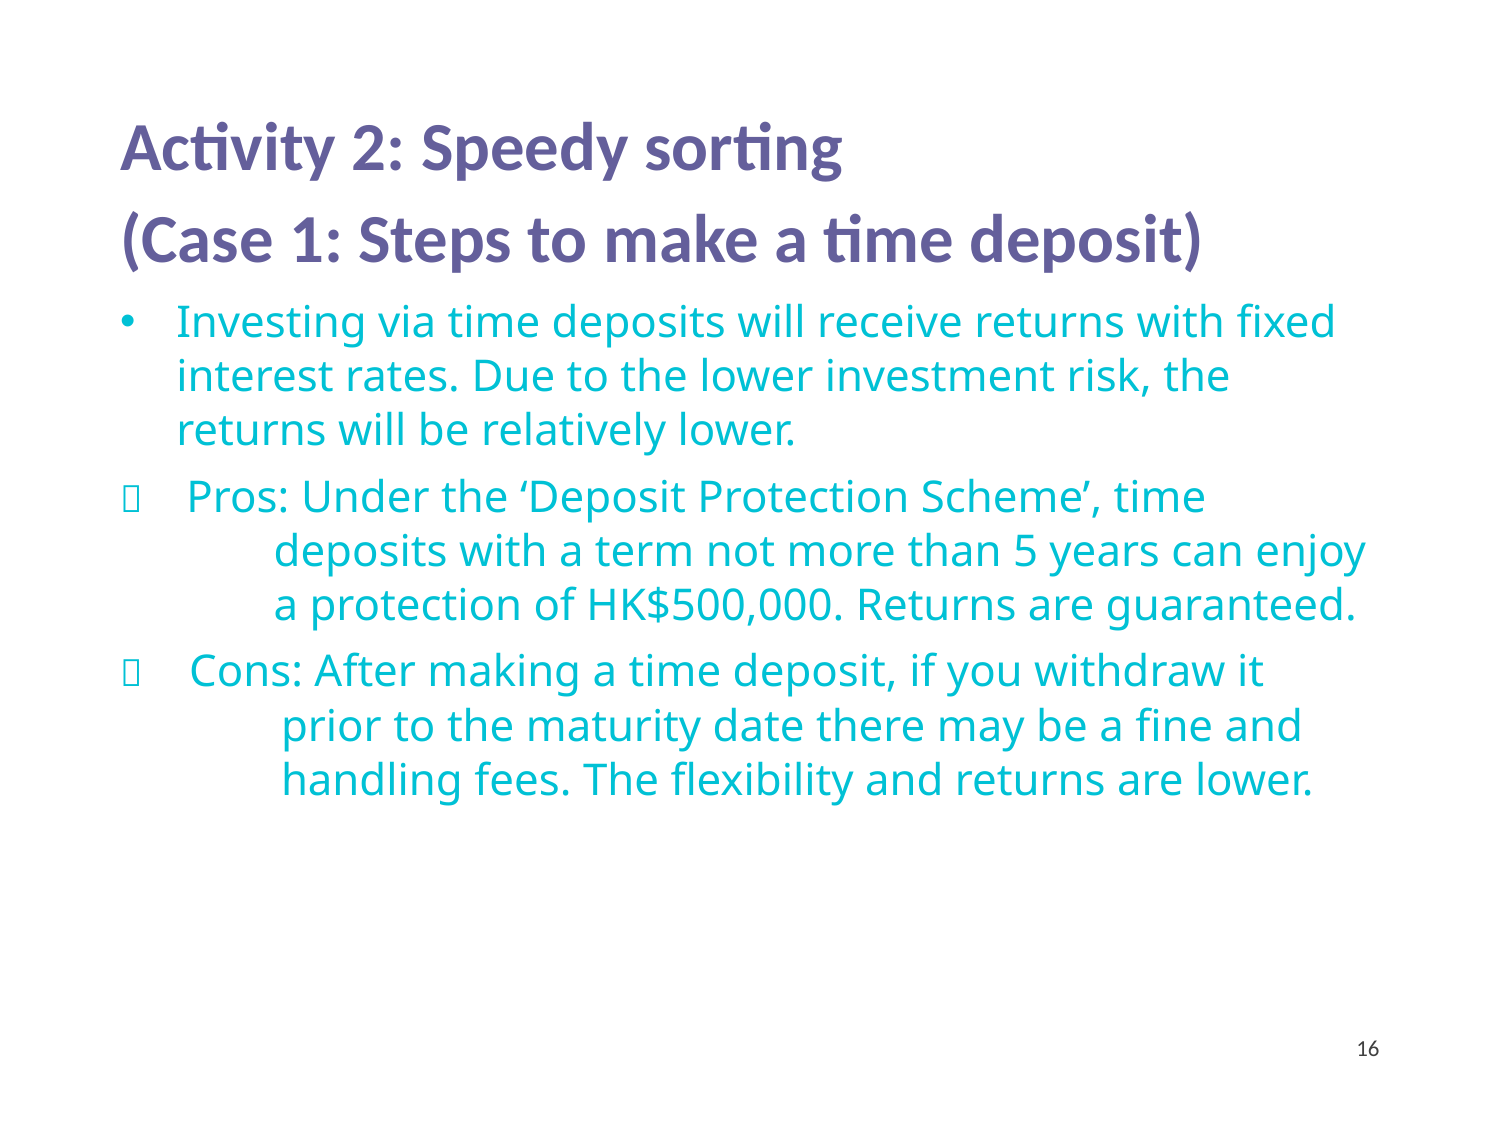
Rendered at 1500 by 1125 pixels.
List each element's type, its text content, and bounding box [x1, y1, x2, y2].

list Activity 2: Speedy sorting (Case 1: Steps to make a time deposit) [119, 113, 1381, 290]
slide_number 16 [1353, 1035, 1381, 1062]
list Investing via time deposits will receive returns with fixed interest rates. Due to the lower investment risk, the returns will be relatively lower.  Pros: Under the ‘Deposit Protection Scheme’, time deposits with a term not more than 5 years can enjoy a protection of HK$500,000. Returns are guaranteed.  Cons: After making a time deposit, if you withdraw it prior to the maturity date there may be a fine and handling fees. The flexibility and returns are lower. [119, 291, 1368, 920]
